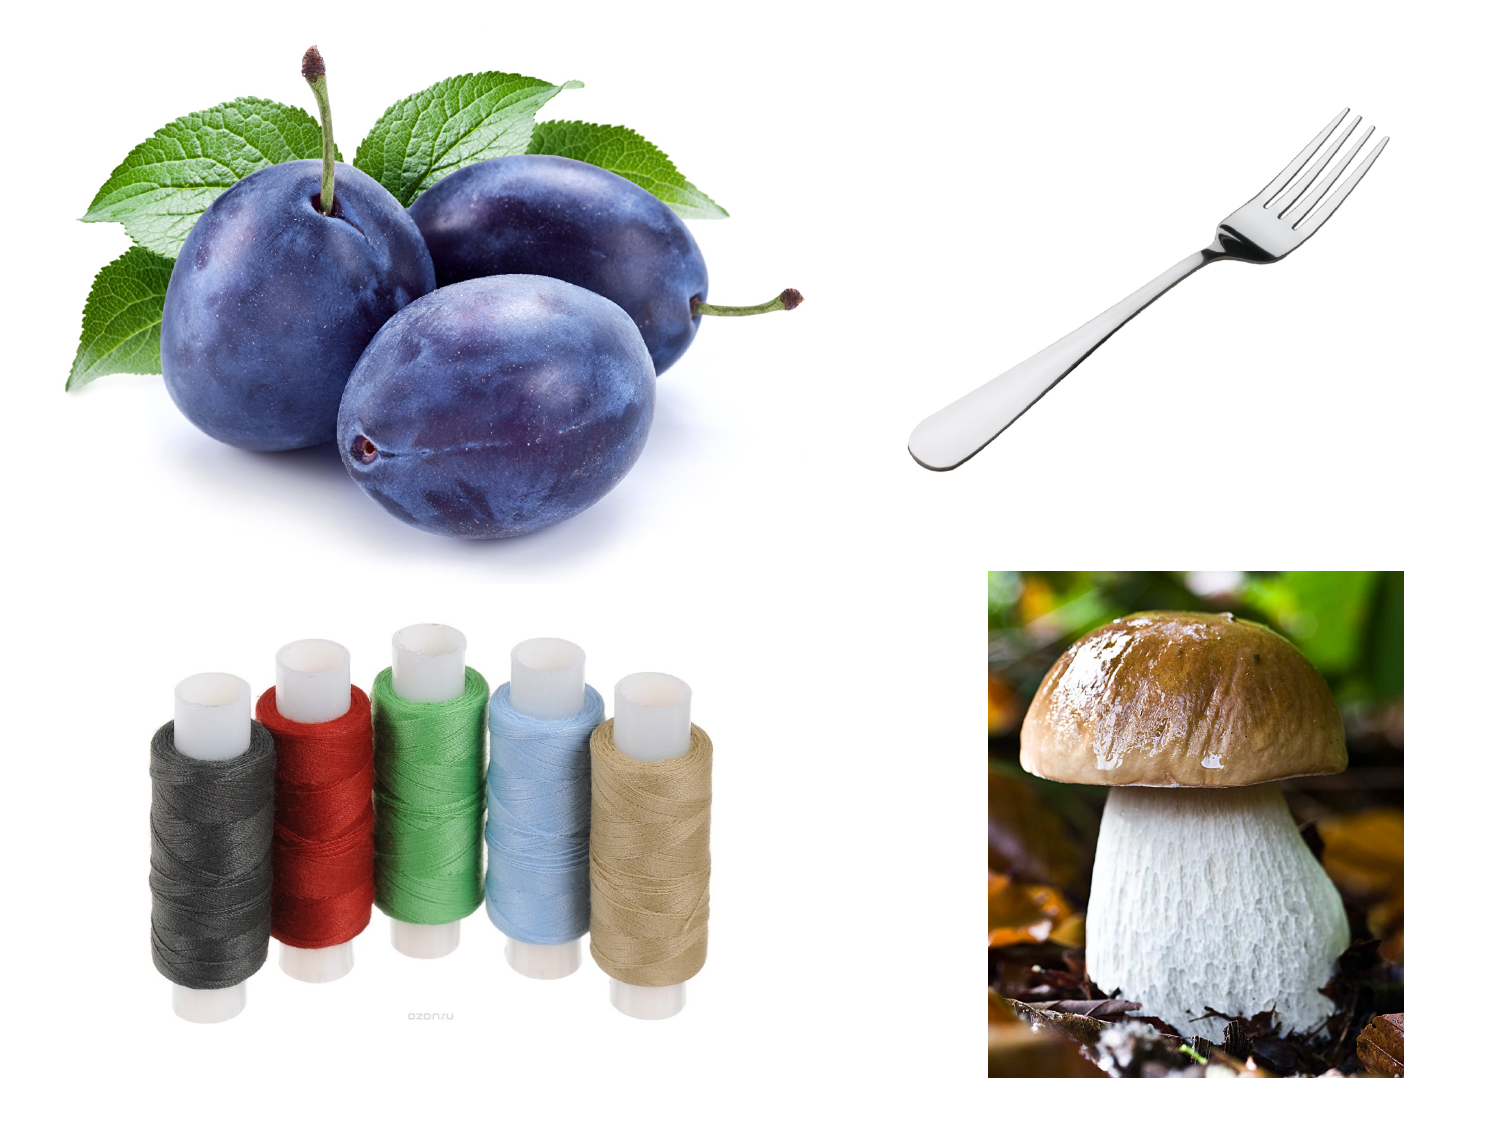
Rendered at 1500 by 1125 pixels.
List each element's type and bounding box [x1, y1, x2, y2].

picture [41, 18, 820, 584]
picture [144, 621, 717, 1024]
picture [855, 23, 1404, 1078]
